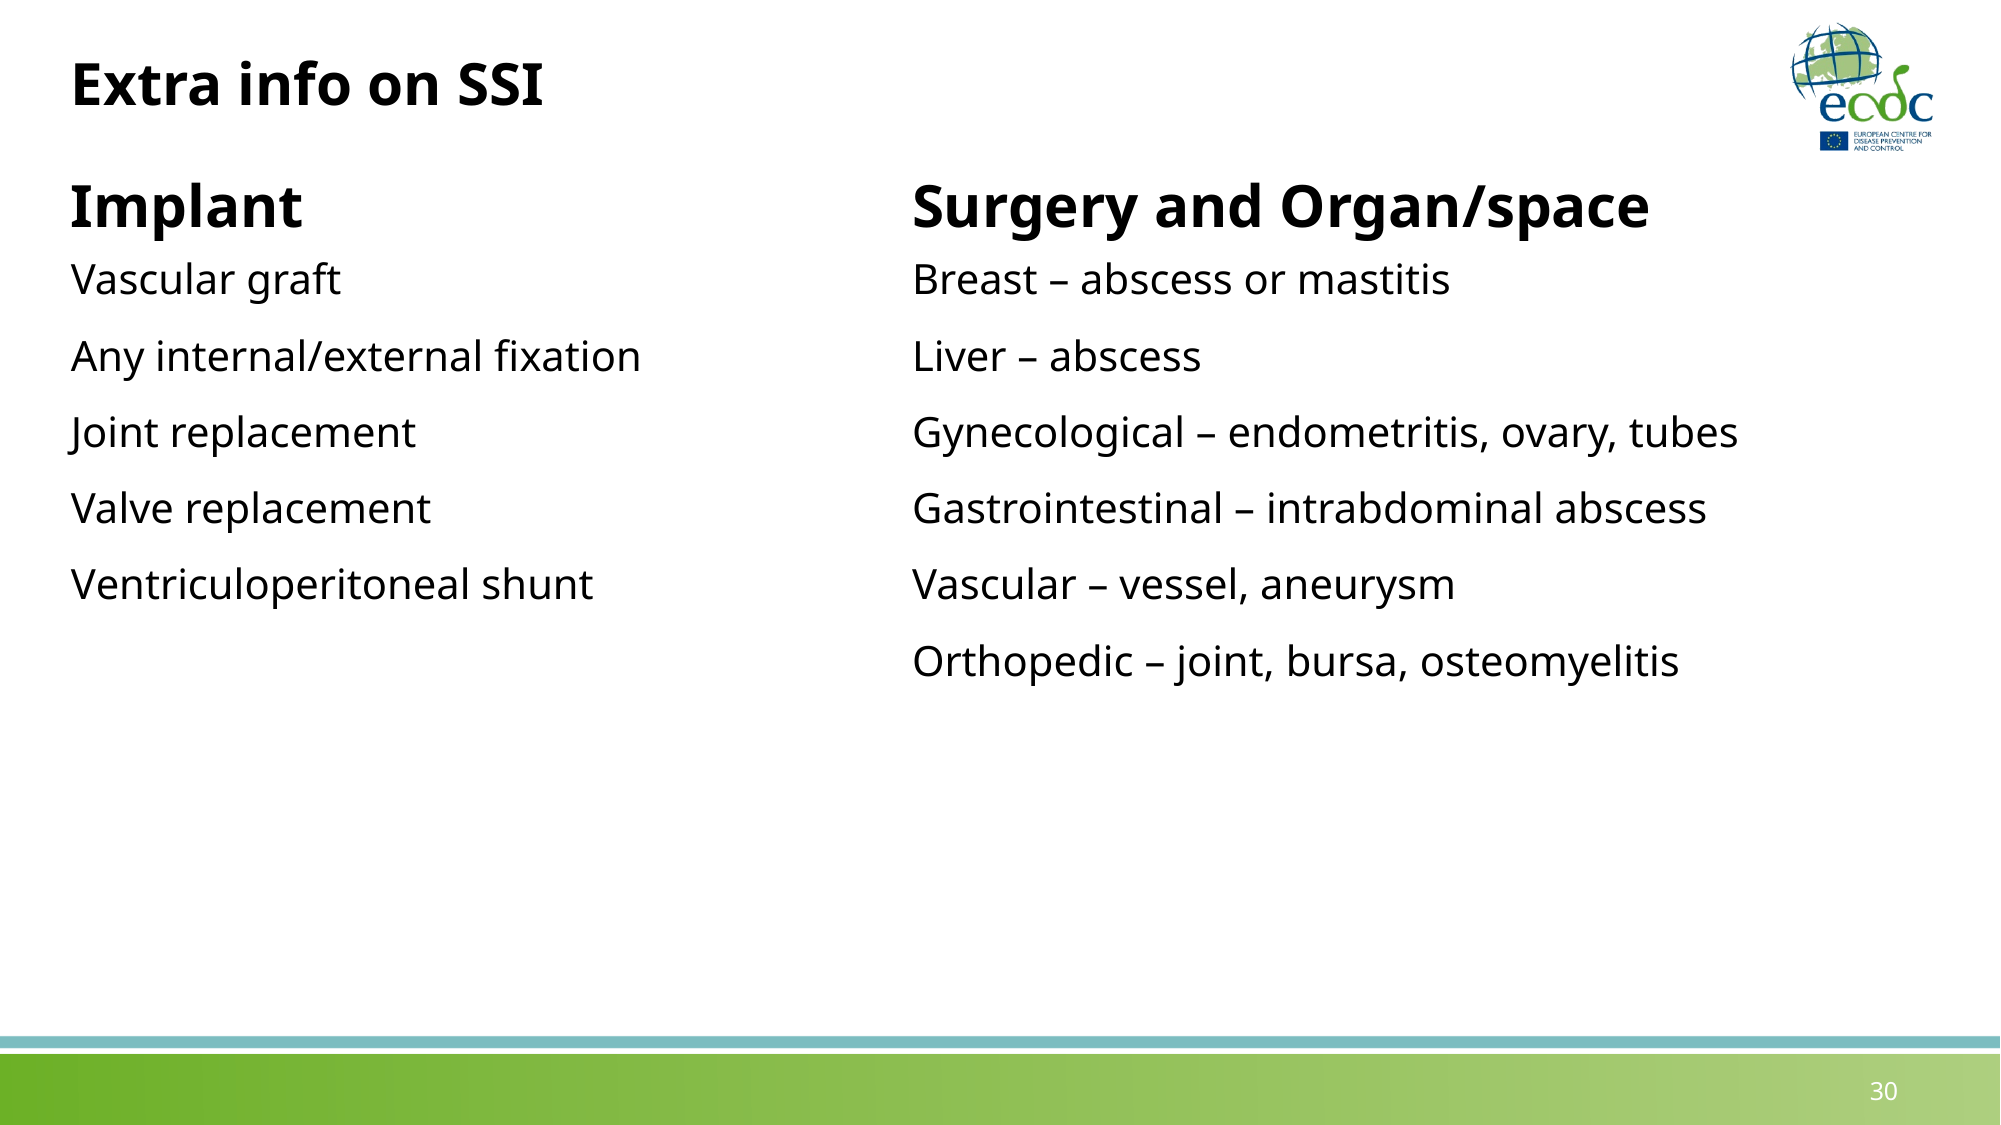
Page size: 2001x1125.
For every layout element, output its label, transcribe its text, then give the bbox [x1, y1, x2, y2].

title Extra info on SSI [70, 54, 1764, 177]
slide_number 30 [1494, 1062, 1914, 1123]
text_box Implant Vascular graft Any internal/external fixation Joint replacement Valve replacement Ventriculoperitoneal shunt [70, 177, 987, 1024]
text_box Surgery and Organ/space Breast – abscess or mastitis Liver – abscess Gynecological – endometritis, ovary, tubes Gastrointestinal – intrabdominal abscess Vascular – vessel, aneurysm Orthopedic – joint, bursa, osteomyelitis [912, 177, 1936, 833]
picture [0, 0, 2000, 1125]
